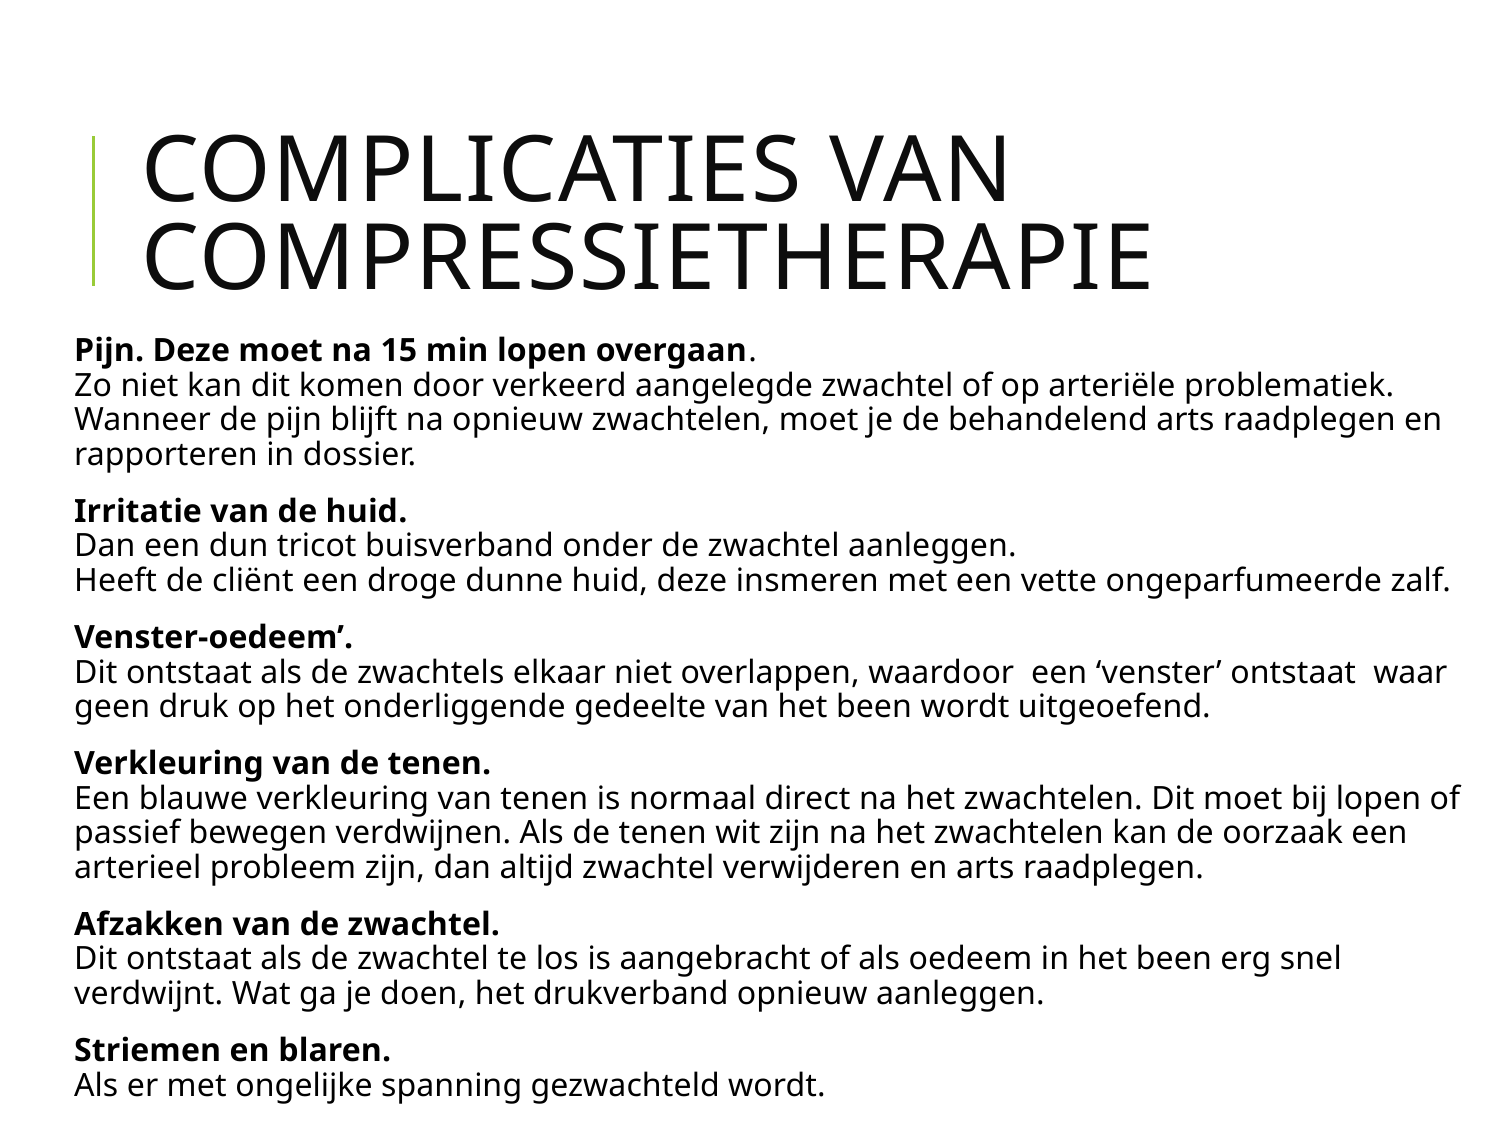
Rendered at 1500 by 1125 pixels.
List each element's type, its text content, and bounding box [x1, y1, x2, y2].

title Complicaties van compressietherapie [126, 96, 1322, 326]
list Pijn. Deze moet na 15 min lopen overgaan. Zo niet kan dit komen door verkeerd aangelegde zwachtel of op arteriële problematiek. Wanneer de pijn blijft na opnieuw zwachtelen, moet je de behandelend arts raadplegen en rapporteren in dossier. Irritatie van de huid. Dan een dun tricot buisverband onder de zwachtel aanleggen. Heeft de cliënt een droge dunne huid, deze insmeren met een vette ongeparfumeerde zalf. Venster-oedeem’. Dit ontstaat als de zwachtels elkaar niet overlappen, waardoor een ‘venster’ ontstaat waar geen druk op het onderliggende gedeelte van het been wordt uitgeoefend. Verkleuring van de tenen. Een blauwe verkleuring van tenen is normaal direct na het zwachtelen. Dit moet bij lopen of passief bewegen verdwijnen. Als de tenen wit zijn na het zwachtelen kan de oorzaak een arterieel probleem zijn, dan altijd zwachtel verwijderen en arts raadplegen. Afzakken van de zwachtel. Dit ontstaat als de zwachtel te los is aangebracht of als oedeem in het been erg snel verdwijnt. Wat ga je doen, het drukverband opnieuw aanleggen. Striemen en blaren. Als er met ongelijke spanning gezwachteld wordt. [53, 326, 1482, 1125]
